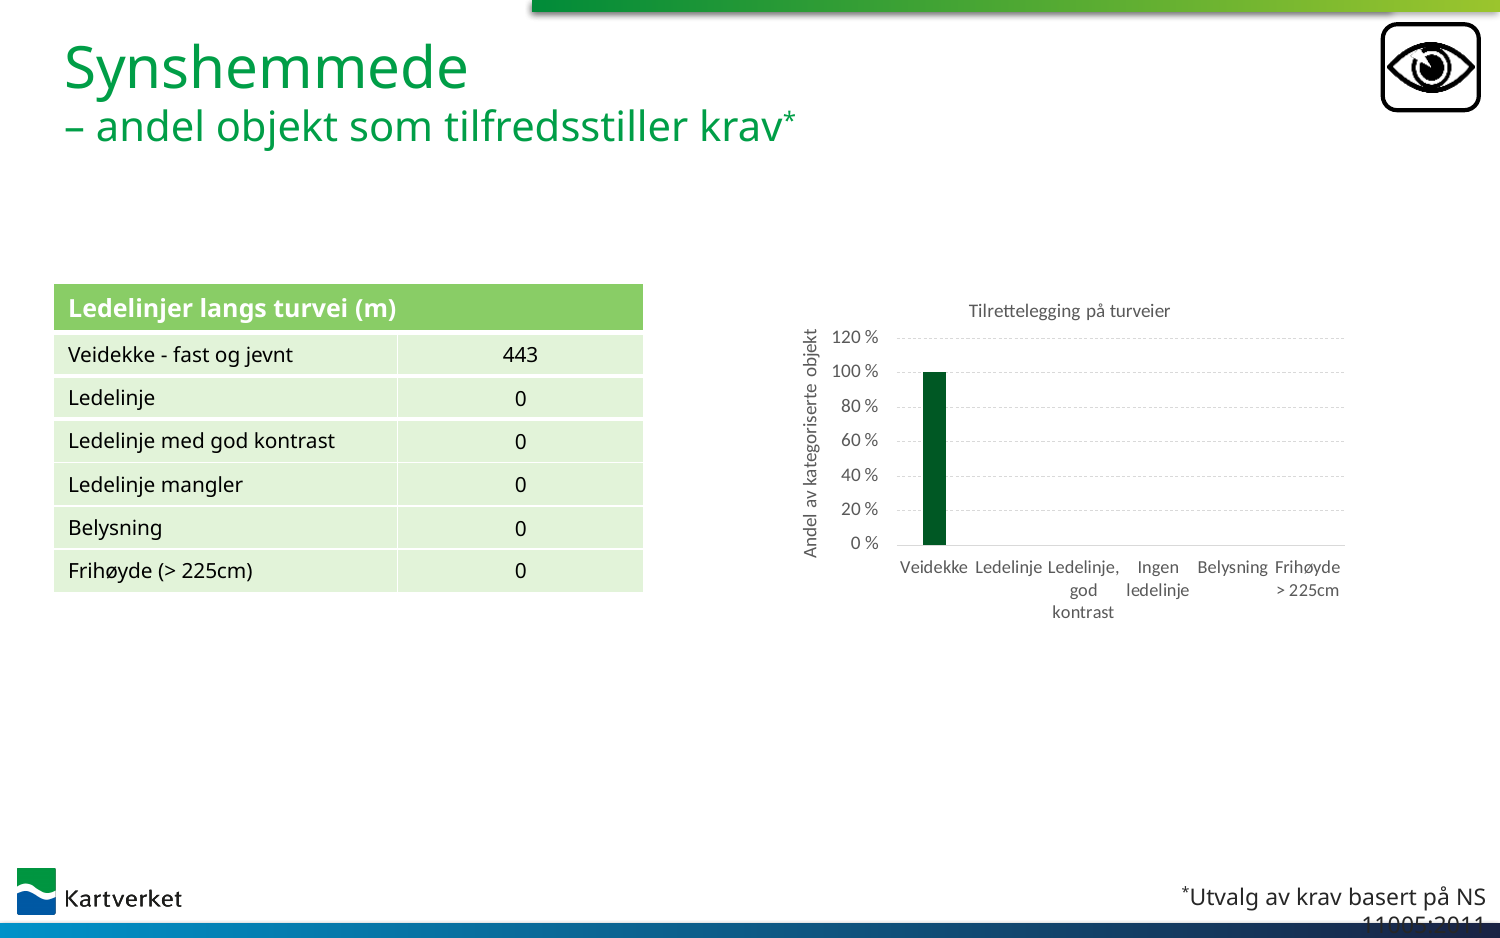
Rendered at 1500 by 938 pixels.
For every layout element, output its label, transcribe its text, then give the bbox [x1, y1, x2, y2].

table_cell 443 [398, 335, 643, 374]
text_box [1382, 24, 1480, 111]
table_cell Ledelinje [54, 378, 397, 417]
table_cell 0 [398, 378, 643, 417]
picture [791, 291, 1348, 630]
table_cell Ledelinje med god kontrast [54, 421, 397, 462]
table_cell 0 [398, 463, 643, 505]
table_cell Belysning [54, 507, 397, 548]
text_box Synshemmede – andel objekt som tilfredsstiller krav* [49, 24, 1431, 158]
text_box *Utvalg av krav basert på NS 11005:2011 [1068, 873, 1500, 938]
table_cell 0 [398, 550, 643, 592]
table_header Ledelinjer langs turvei (m) [54, 284, 643, 330]
table_cell Frihøyde (> 225cm) [54, 550, 397, 592]
table_cell 0 [398, 421, 643, 462]
table_cell Veidekke - fast og jevnt [54, 335, 397, 374]
table_cell Ledelinje mangler [54, 463, 397, 505]
table_cell 0 [398, 507, 643, 548]
